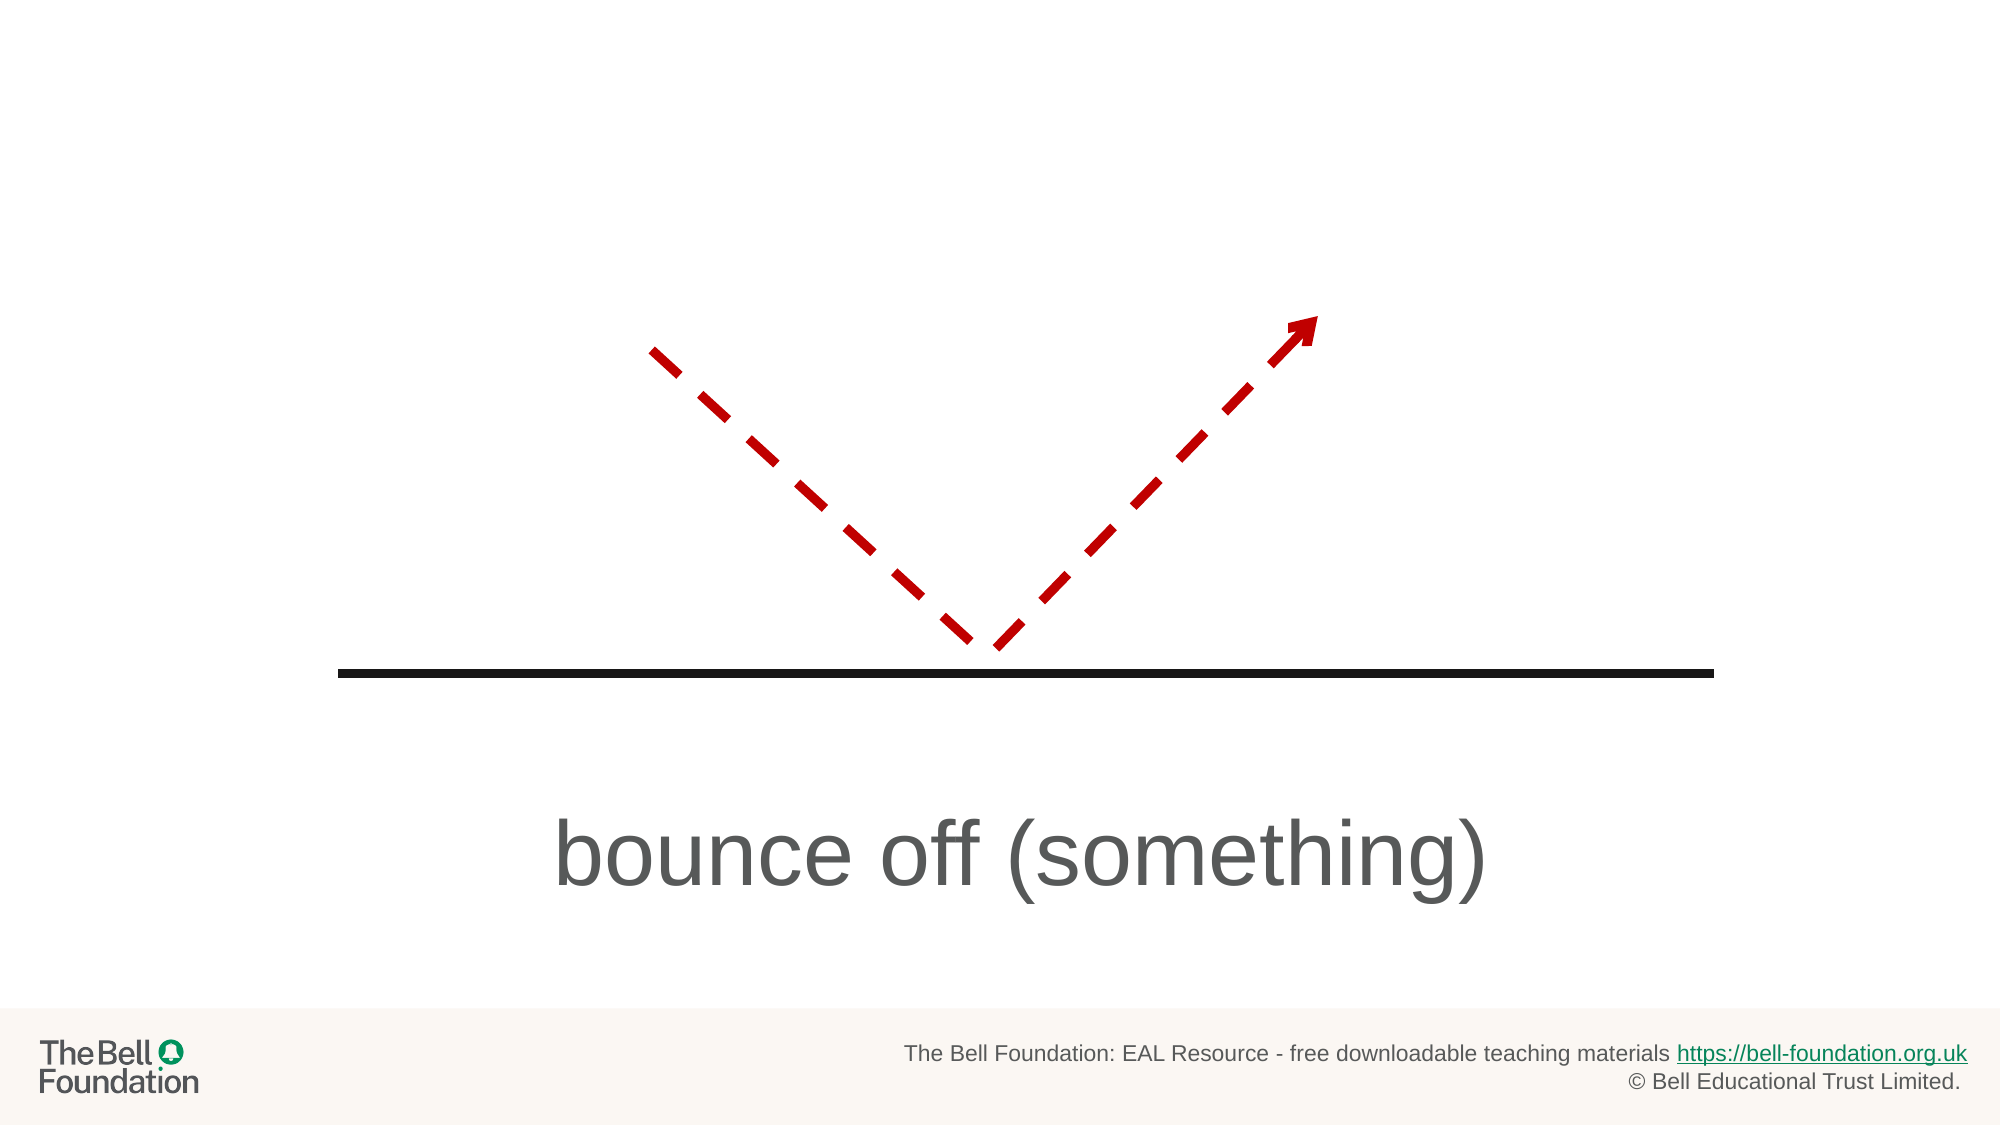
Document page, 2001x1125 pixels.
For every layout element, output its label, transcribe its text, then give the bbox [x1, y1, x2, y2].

picture [30, 1028, 203, 1105]
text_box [987, 316, 1318, 658]
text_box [651, 349, 987, 658]
text_box bounce off (something) [538, 786, 1530, 912]
